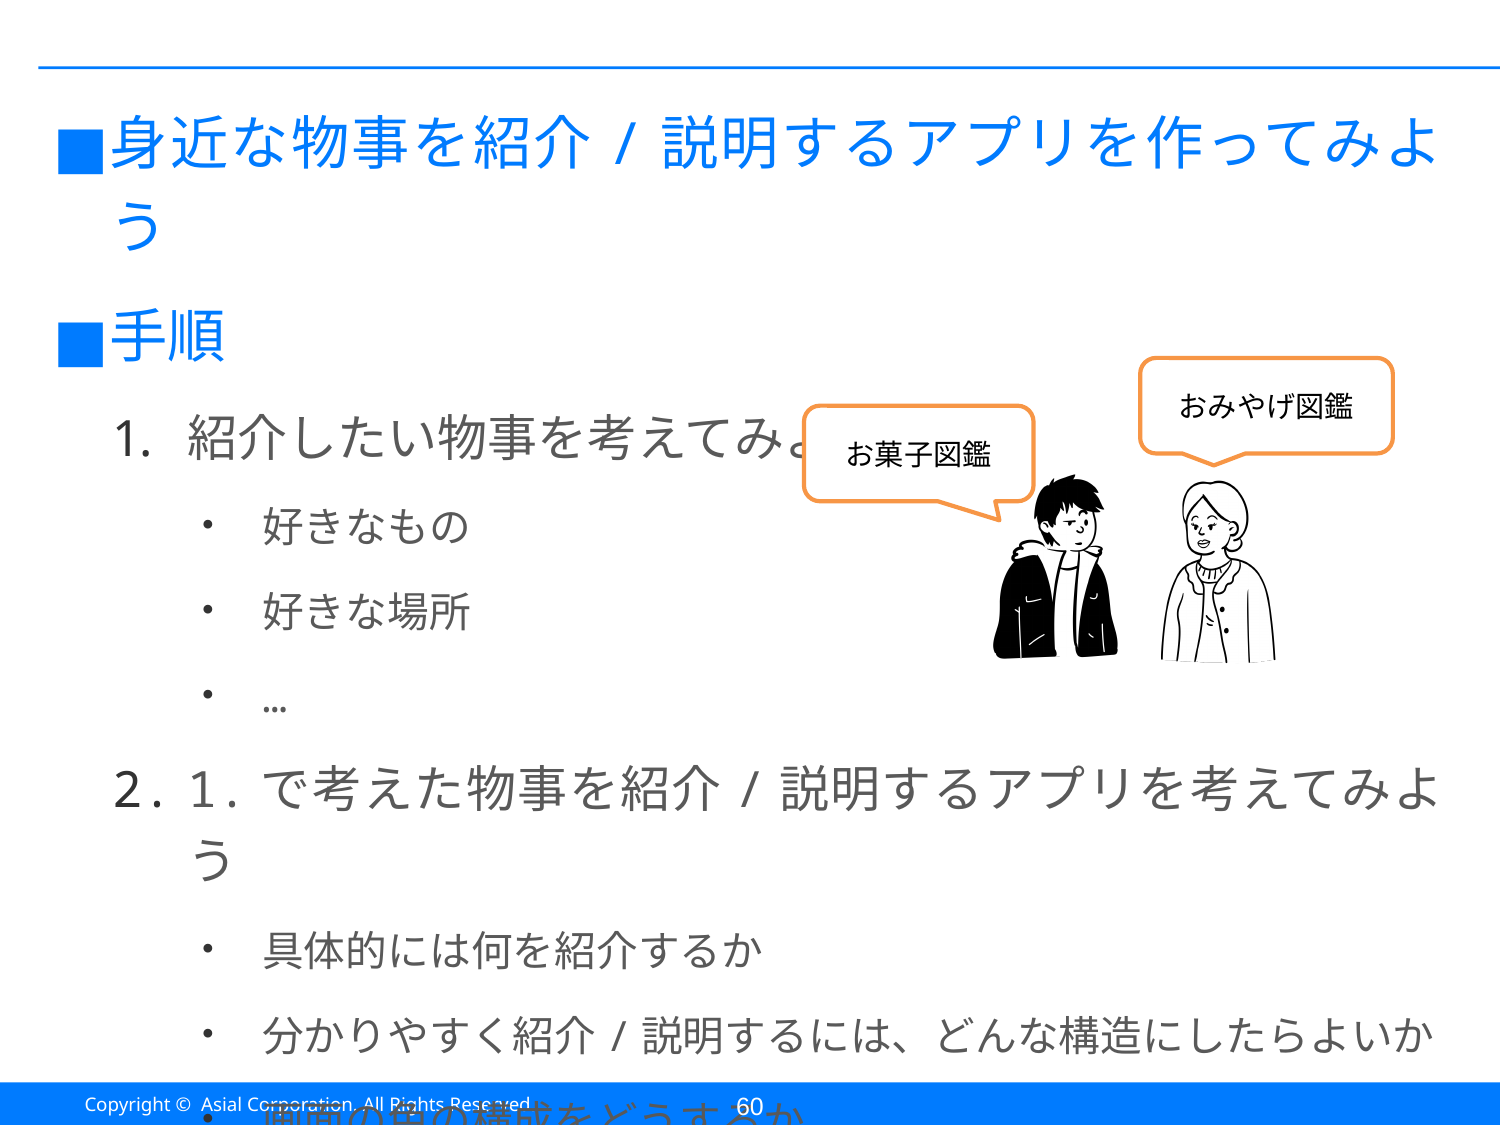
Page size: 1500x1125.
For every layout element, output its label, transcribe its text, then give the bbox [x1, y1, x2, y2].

picture [1156, 475, 1281, 669]
slide_number 60 [581, 1075, 919, 1125]
list 身近な物事を紹介/説明するアプリを作ってみよう 手順 紹介したい物事を考えてみよう 好きなもの 好きな場所 … 1.で考えた物事を紹介/説明するアプリを考えてみよう 具体的には何を紹介するか 分かりやすく紹介/説明するには、どんな構造にしたらよいか 画面の色の構成をどうするか 実際にHTML/CSSを作成して、アプリを作ってみよう [38, 84, 1459, 988]
picture [988, 470, 1123, 664]
text_box おみやげ図鑑 [1138, 355, 1395, 468]
text_box お菓子図鑑 [801, 403, 1036, 518]
